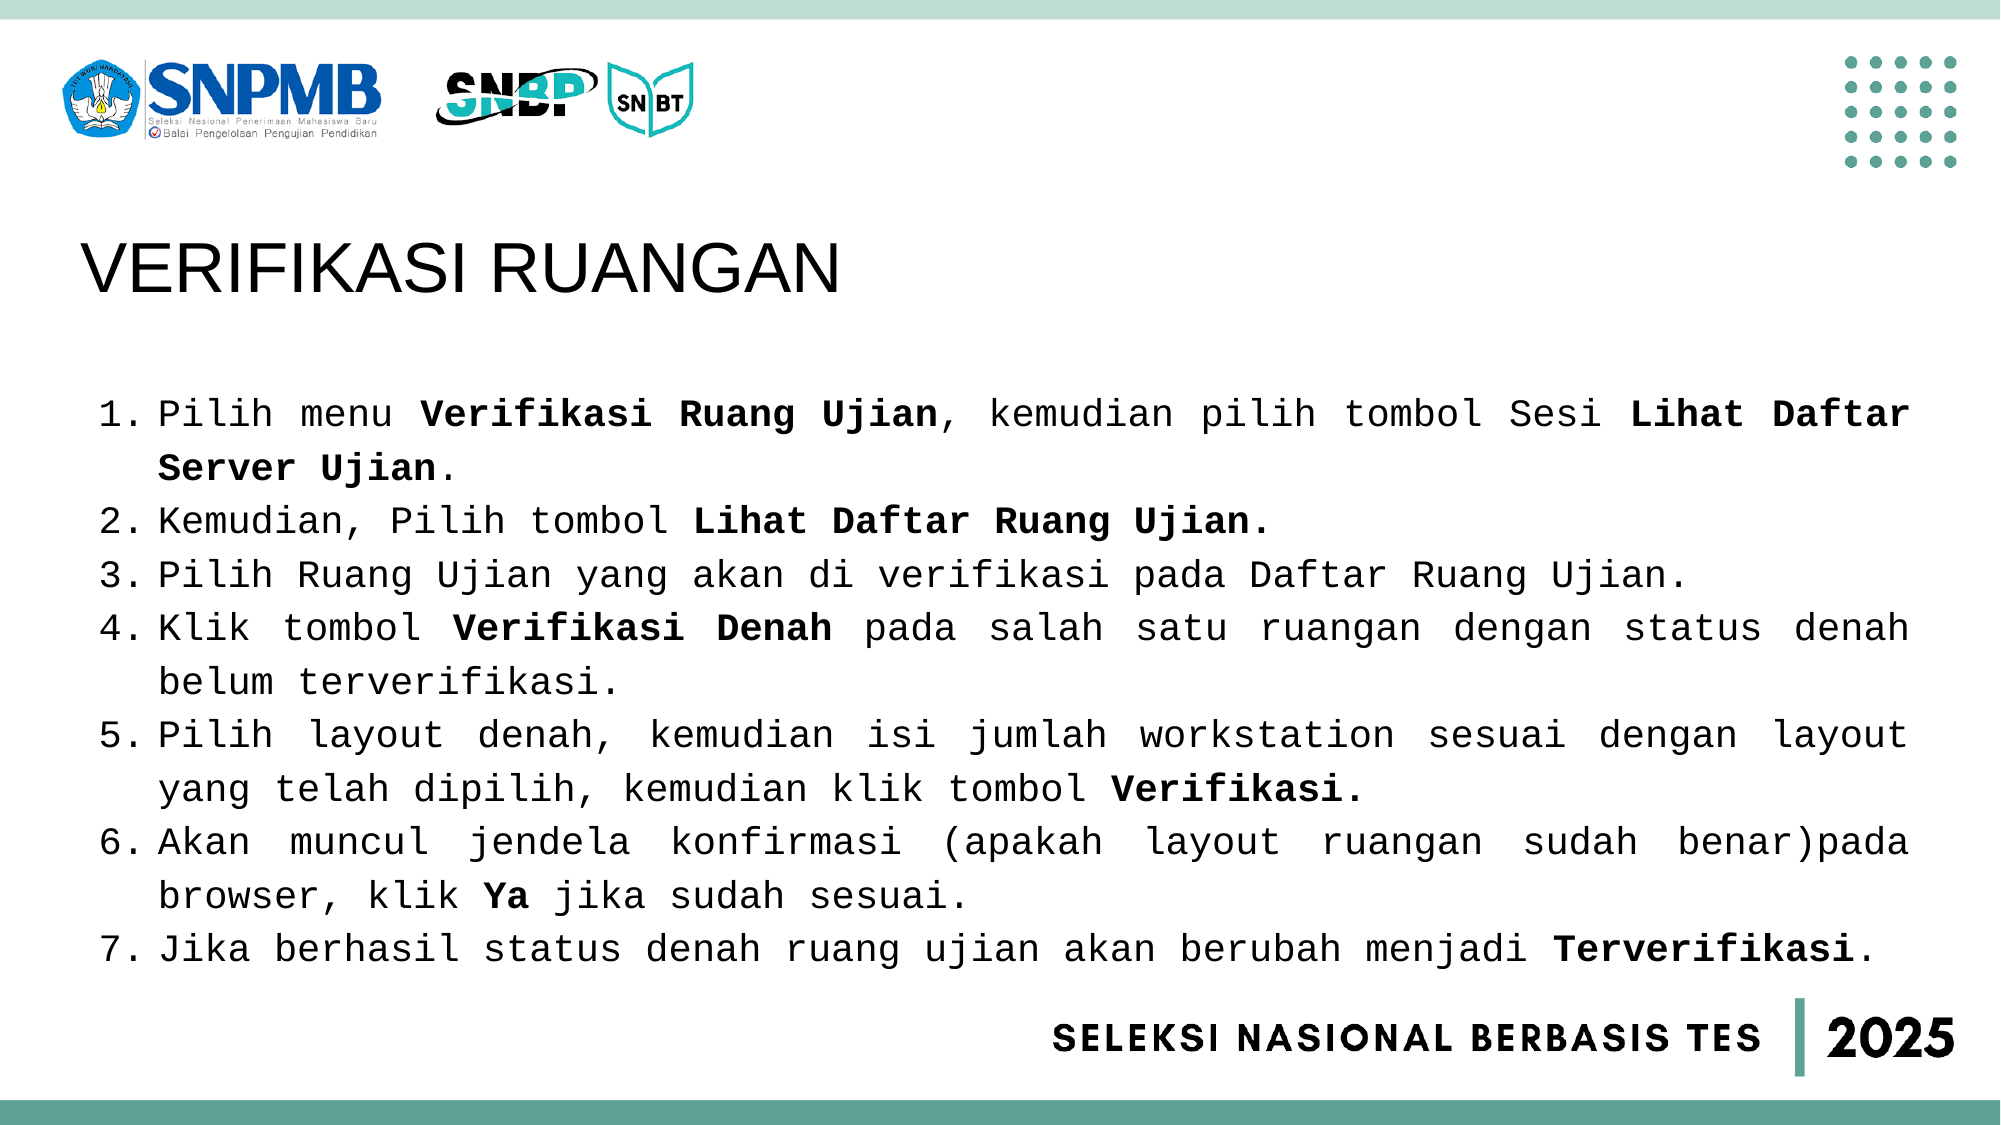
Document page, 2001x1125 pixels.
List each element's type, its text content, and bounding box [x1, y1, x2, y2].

title VERIFIKASI RUANGAN [60, 202, 1924, 328]
picture [0, 0, 2001, 1125]
list Pilih menu Verifikasi Ruang Ujian, kemudian pilih tombol Sesi Lihat Daftar Server Ujian. Kemudian, Pilih tombol Lihat Daftar Ruang Ujian. Pilih Ruang Ujian yang akan di verifikasi pada Daftar Ruang Ujian. Klik tombol Verifikasi Denah pada salah satu ruangan dengan status denah belum terverifikasi. Pilih layout denah, kemudian isi jumlah workstation sesuai dengan layout yang telah dipilih, kemudian klik tombol Verifikasi. Akan muncul jendela konfirmasi (apakah layout ruangan sudah benar)pada browser, klik Ya jika sudah sesuai. Jika berhasil status denah ruang ujian akan berubah menjadi Terverifikasi. [68, 360, 1932, 1000]
